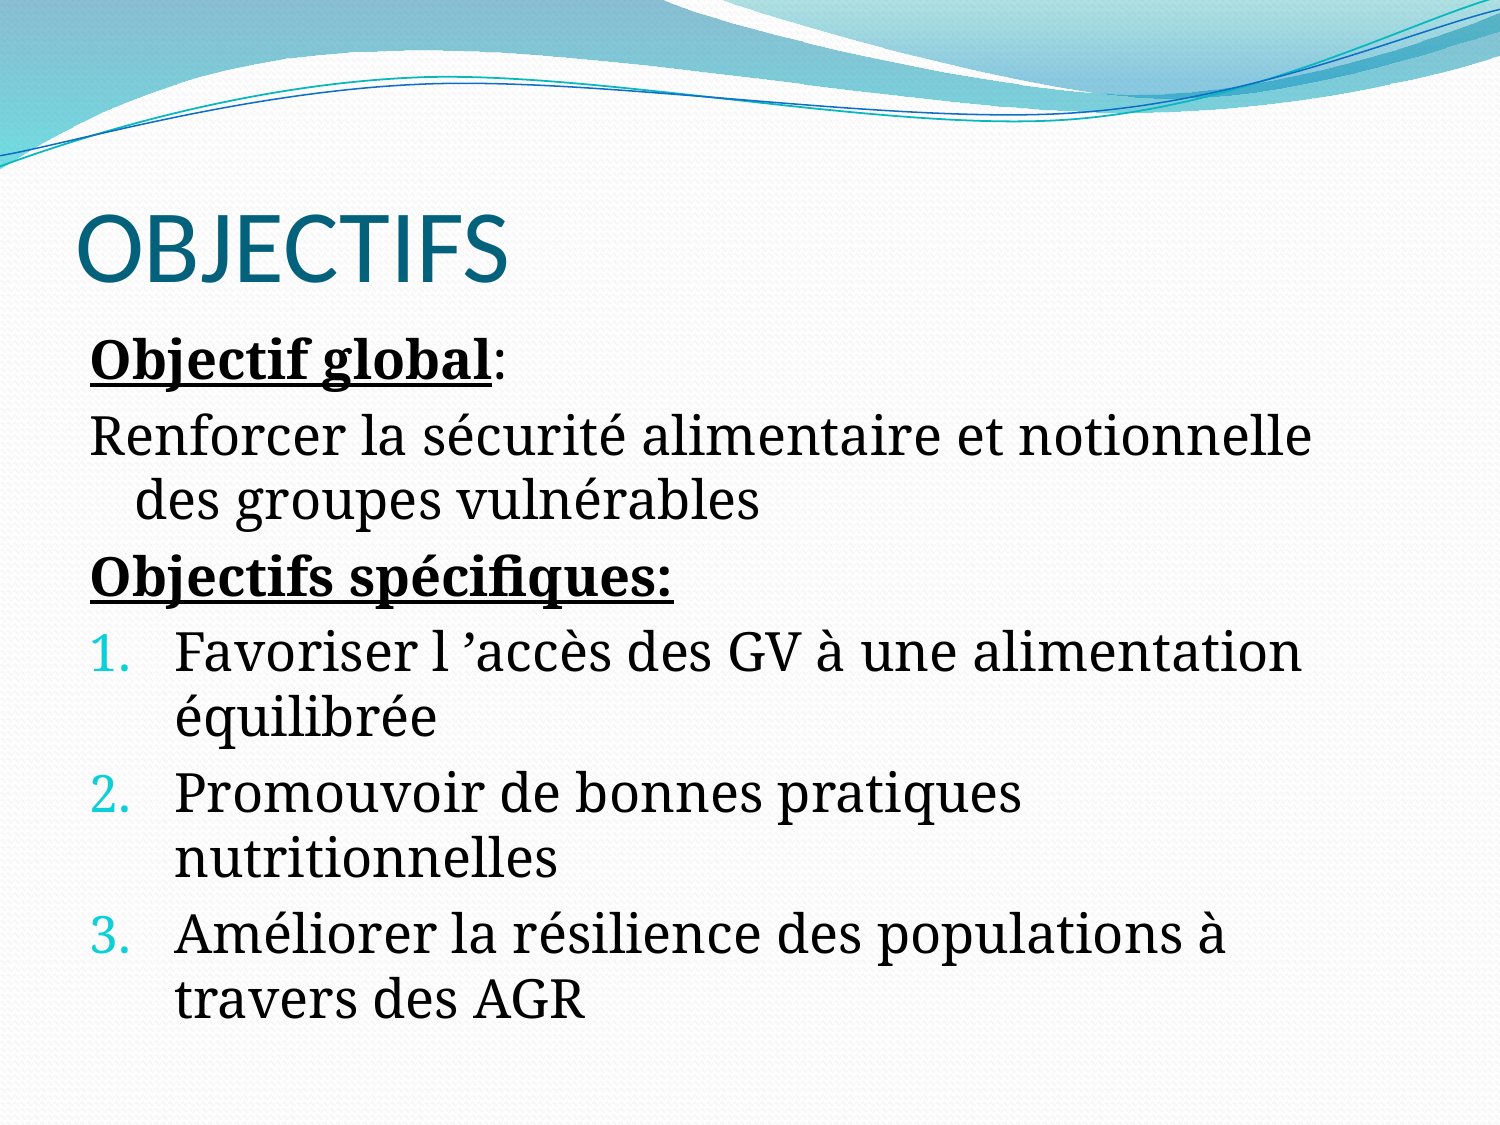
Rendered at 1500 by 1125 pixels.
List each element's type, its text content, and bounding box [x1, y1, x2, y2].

title OBJECTIFS [75, 115, 1425, 303]
list Objectif global: Renforcer la sécurité alimentaire et notionnelle des groupes vulnérables Objectifs spécifiques: Favoriser l ’accès des GV à une alimentation équilibrée Promouvoir de bonnes pratiques nutritionnelles Améliorer la résilience des populations à travers des AGR [75, 317, 1425, 1038]
